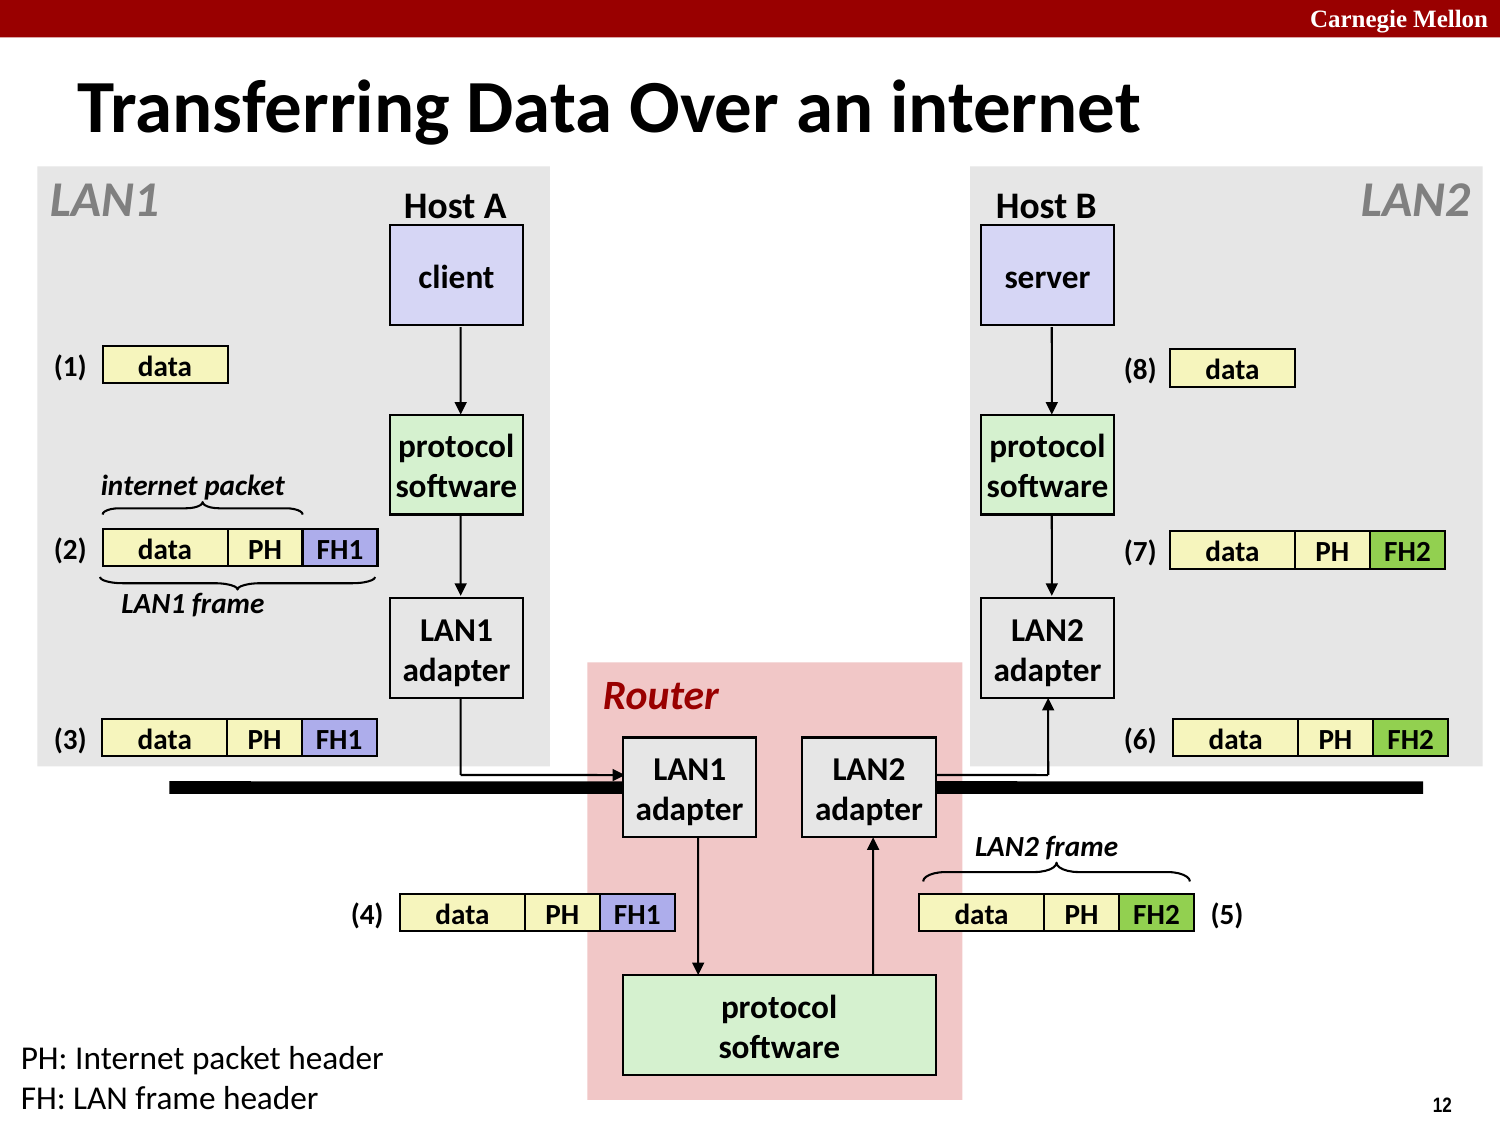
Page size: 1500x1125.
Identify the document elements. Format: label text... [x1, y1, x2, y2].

text_box [1045, 514, 1059, 596]
text_box LAN2 adapter [802, 737, 936, 838]
text_box [37, 166, 550, 767]
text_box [1107, 342, 1296, 394]
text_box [918, 818, 1260, 938]
text_box [866, 838, 880, 975]
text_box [334, 887, 676, 938]
text_box PH: Internet packet header FH: LAN frame header [6, 1029, 400, 1124]
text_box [1107, 524, 1446, 576]
text_box protocol software [389, 414, 524, 515]
text_box server [980, 224, 1115, 325]
text_box protocol software [623, 975, 936, 1075]
title Transferring Data Over an internet [62, 55, 1364, 151]
text_box protocol software [980, 414, 1115, 515]
text_box client [389, 224, 524, 325]
text_box LAN1 adapter [389, 597, 524, 698]
text_box [587, 662, 963, 975]
text_box Host B [980, 173, 1112, 233]
text_box [454, 327, 467, 415]
text_box [1041, 698, 1055, 775]
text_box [37, 712, 377, 763]
text_box [1045, 327, 1059, 415]
text_box Router [588, 660, 734, 725]
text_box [37, 339, 228, 390]
text_box LAN1 adapter [623, 737, 757, 838]
text_box [460, 768, 623, 782]
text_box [1107, 712, 1449, 763]
text_box [692, 838, 705, 975]
text_box [454, 514, 467, 596]
text_box [970, 166, 1483, 767]
text_box LAN2 [1346, 158, 1486, 234]
text_box [587, 788, 963, 1100]
text_box LAN2 adapter [980, 597, 1115, 698]
text_box LAN1 [34, 158, 175, 234]
text_box Host A [389, 173, 522, 233]
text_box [37, 458, 378, 628]
